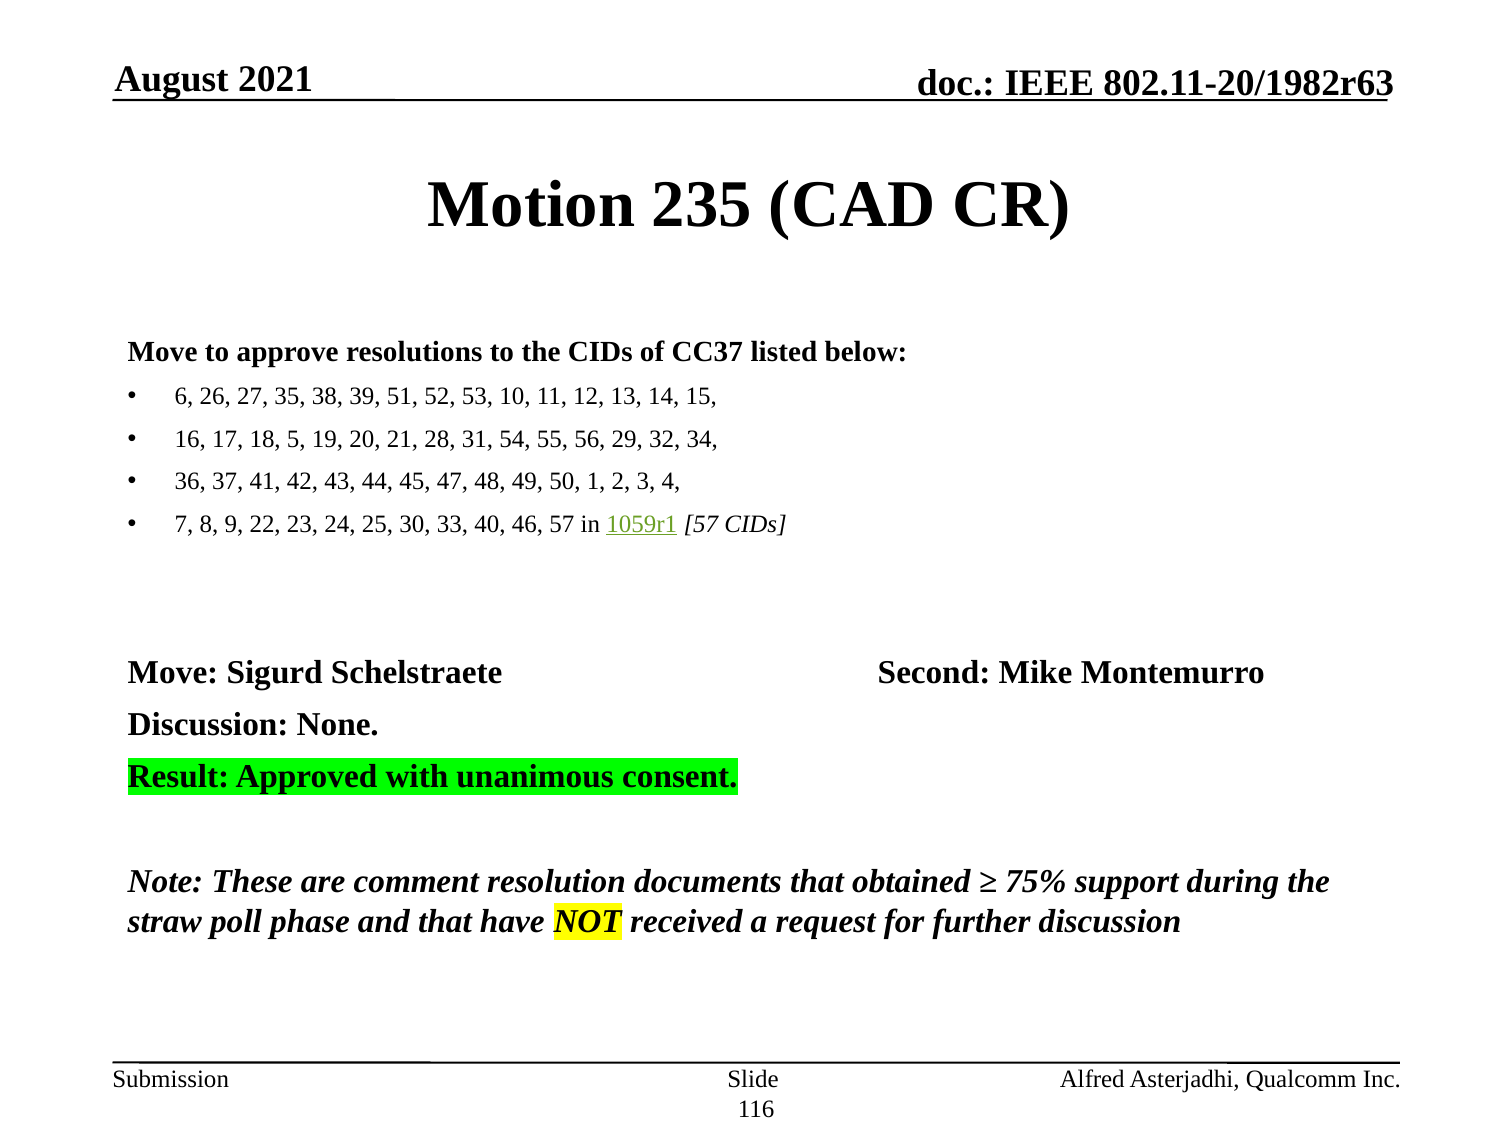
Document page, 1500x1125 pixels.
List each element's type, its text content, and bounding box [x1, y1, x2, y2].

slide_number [114, 54, 423, 100]
title Motion 235 (CAD CR) [112, 112, 1388, 288]
list Move to approve resolutions to the CIDs of CC37 listed below: 6, 26, 27, 35, 38, 39, 51, 52, 53, 10, 11, 12, 13, 14, 15, 16, 17, 18, 5, 19, 20, 21, 28, 31, 54, 55, 56, 29, 32, 34, 36, 37, 41, 42, 43, 44, 45, 47, 48, 49, 50, 1, 2, 3, 4, 7, 8, 9, 22, 23, 24, 25, 30, 33, 40, 46, 57 in 1059r1 [57 CIDs] Move: Sigurd Schelstraete Second: Mike Montemurro Discussion: None. Result: Approved with unanimous consent. Note: These are comment resolution documents that obtained ≥ 75% support during the straw poll phase and that have NOT received a request for further discussion [112, 324, 1388, 1063]
footer Alfred Asterjadhi, Qualcomm Inc. [878, 1061, 1402, 1093]
slide_number Slide 116 [712, 1061, 800, 1123]
